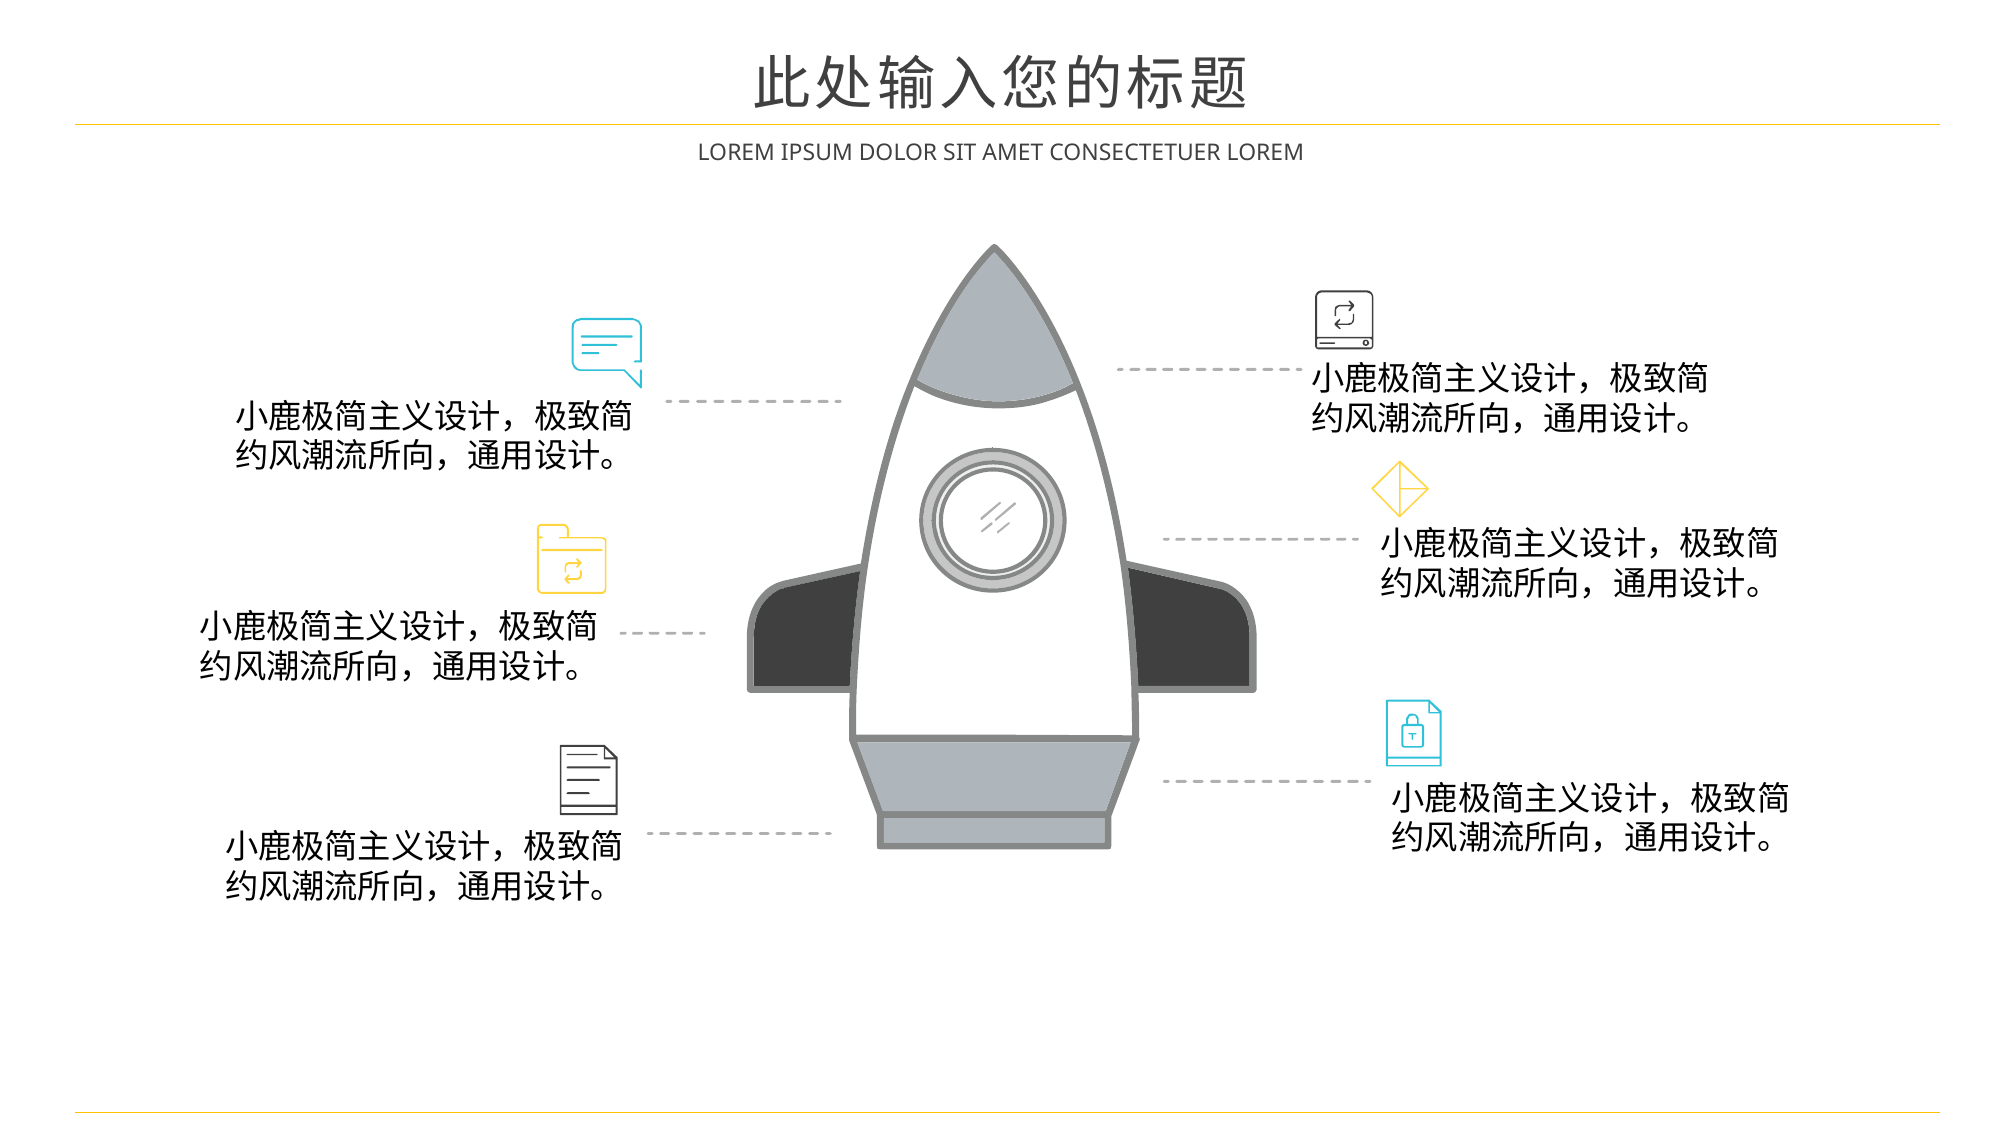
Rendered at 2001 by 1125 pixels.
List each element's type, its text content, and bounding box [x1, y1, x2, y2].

text_box 小鹿极简主义设计，极致简约风潮流所向，通用设计。 [1296, 349, 1752, 445]
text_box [536, 523, 607, 594]
text_box 此处输入您的标题 [669, 39, 1331, 124]
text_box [619, 631, 706, 635]
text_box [559, 744, 618, 816]
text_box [746, 243, 1257, 850]
text_box LOREM IPSUM DOLOR SIT AMET CONSECTETUER LOREM [660, 130, 1342, 173]
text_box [571, 317, 642, 389]
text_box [1116, 367, 1303, 371]
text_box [1162, 779, 1372, 783]
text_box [1162, 537, 1359, 541]
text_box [665, 399, 842, 403]
text_box 小鹿极简主义设计，极致简约风潮流所向，通用设计。 [1376, 769, 1832, 864]
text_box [1385, 699, 1442, 767]
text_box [1315, 290, 1374, 350]
text_box 小鹿极简主义设计，极致简约风潮流所向，通用设计。 [1365, 515, 1821, 610]
text_box 小鹿极简主义设计，极致简约风潮流所向，通用设计。 [184, 598, 641, 693]
text_box 小鹿极简主义设计，极致简约风潮流所向，通用设计。 [210, 818, 666, 913]
text_box 小鹿极简主义设计，极致简约风潮流所向，通用设计。 [220, 387, 676, 482]
text_box [1371, 460, 1430, 515]
